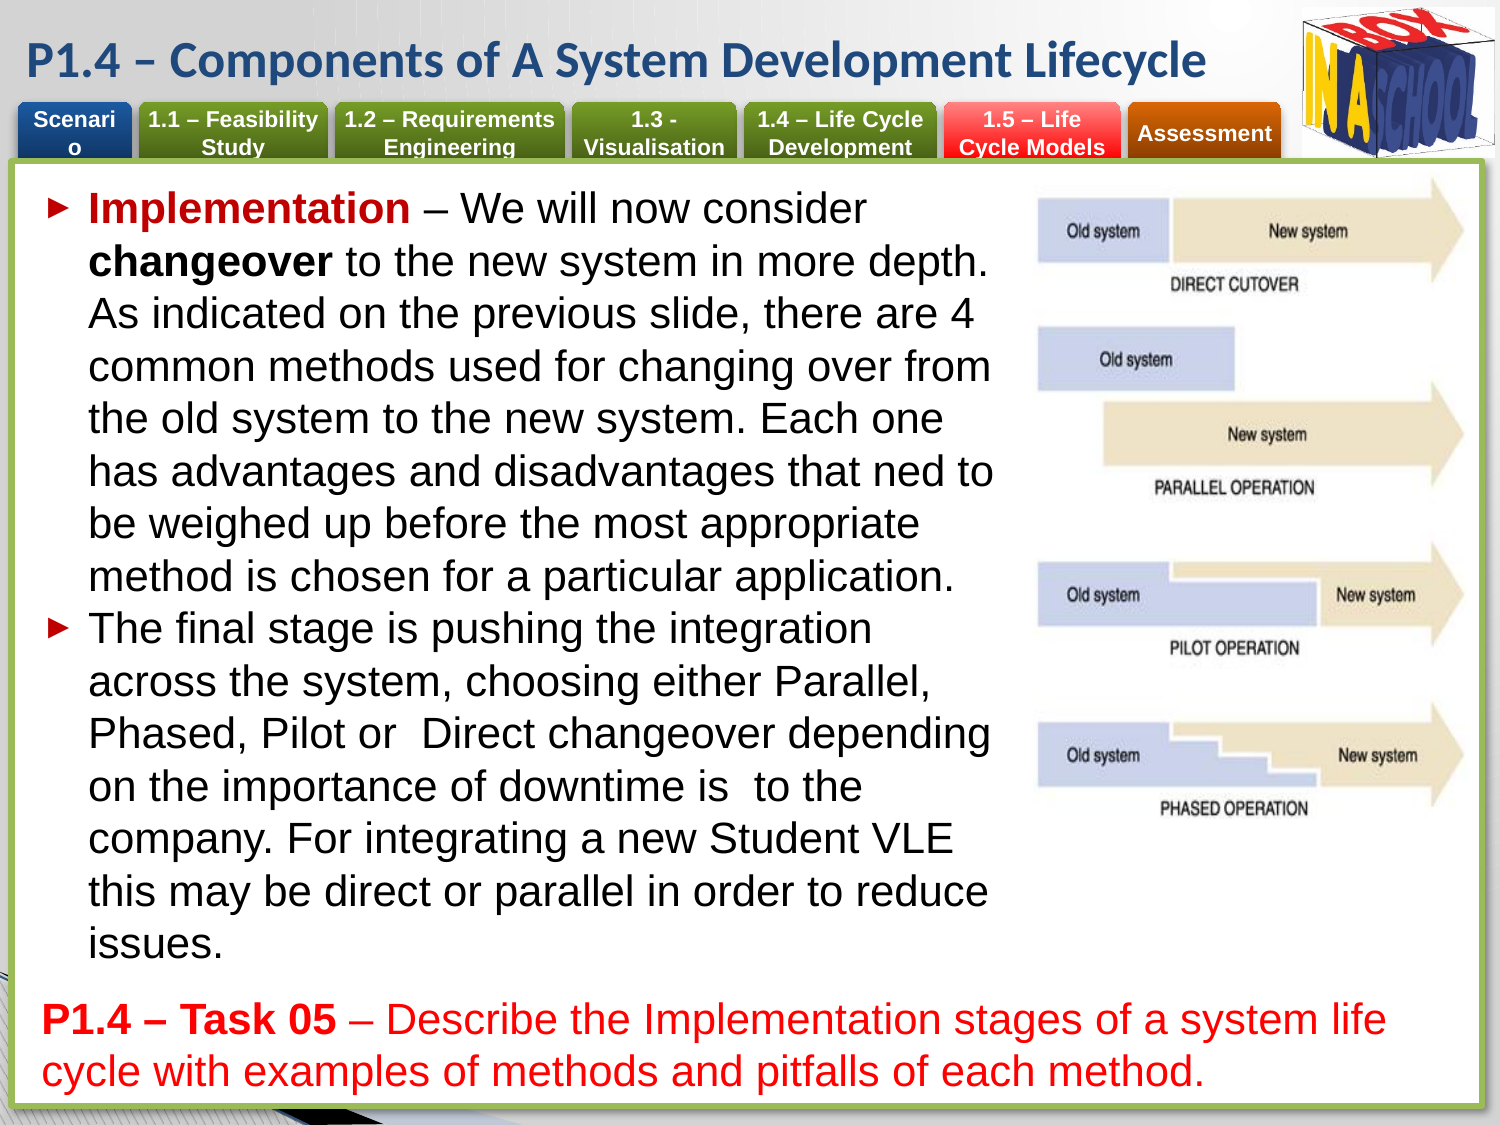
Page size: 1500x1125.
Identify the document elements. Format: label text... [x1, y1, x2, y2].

picture [1302, 7, 1495, 158]
title P1.4 – Components of A System Development Lifecycle [11, 11, 1270, 102]
text_box P1.4 – Task 05 – Describe the Implementation stages of a system life cycle with examples of methods and pitfalls of each method. [26, 982, 1471, 1103]
text_box Implementation – We will now consider changeover to the new system in more depth. As indicated on the previous slide, there are 4 common methods used for changing over from the old system to the new system. Each one has advantages and disadvantages that ned to be weighed up before the most appropriate method is chosen for a particular application. The final stage is pushing the integration across the system, choosing either Parallel, Phased, Pilot or Direct changeover depending on the importance of downtime is to the company. For integrating a new Student VLE this may be direct or parallel in order to reduce issues. [26, 172, 1034, 975]
picture [1033, 172, 1471, 820]
picture [281, 1114, 303, 1125]
